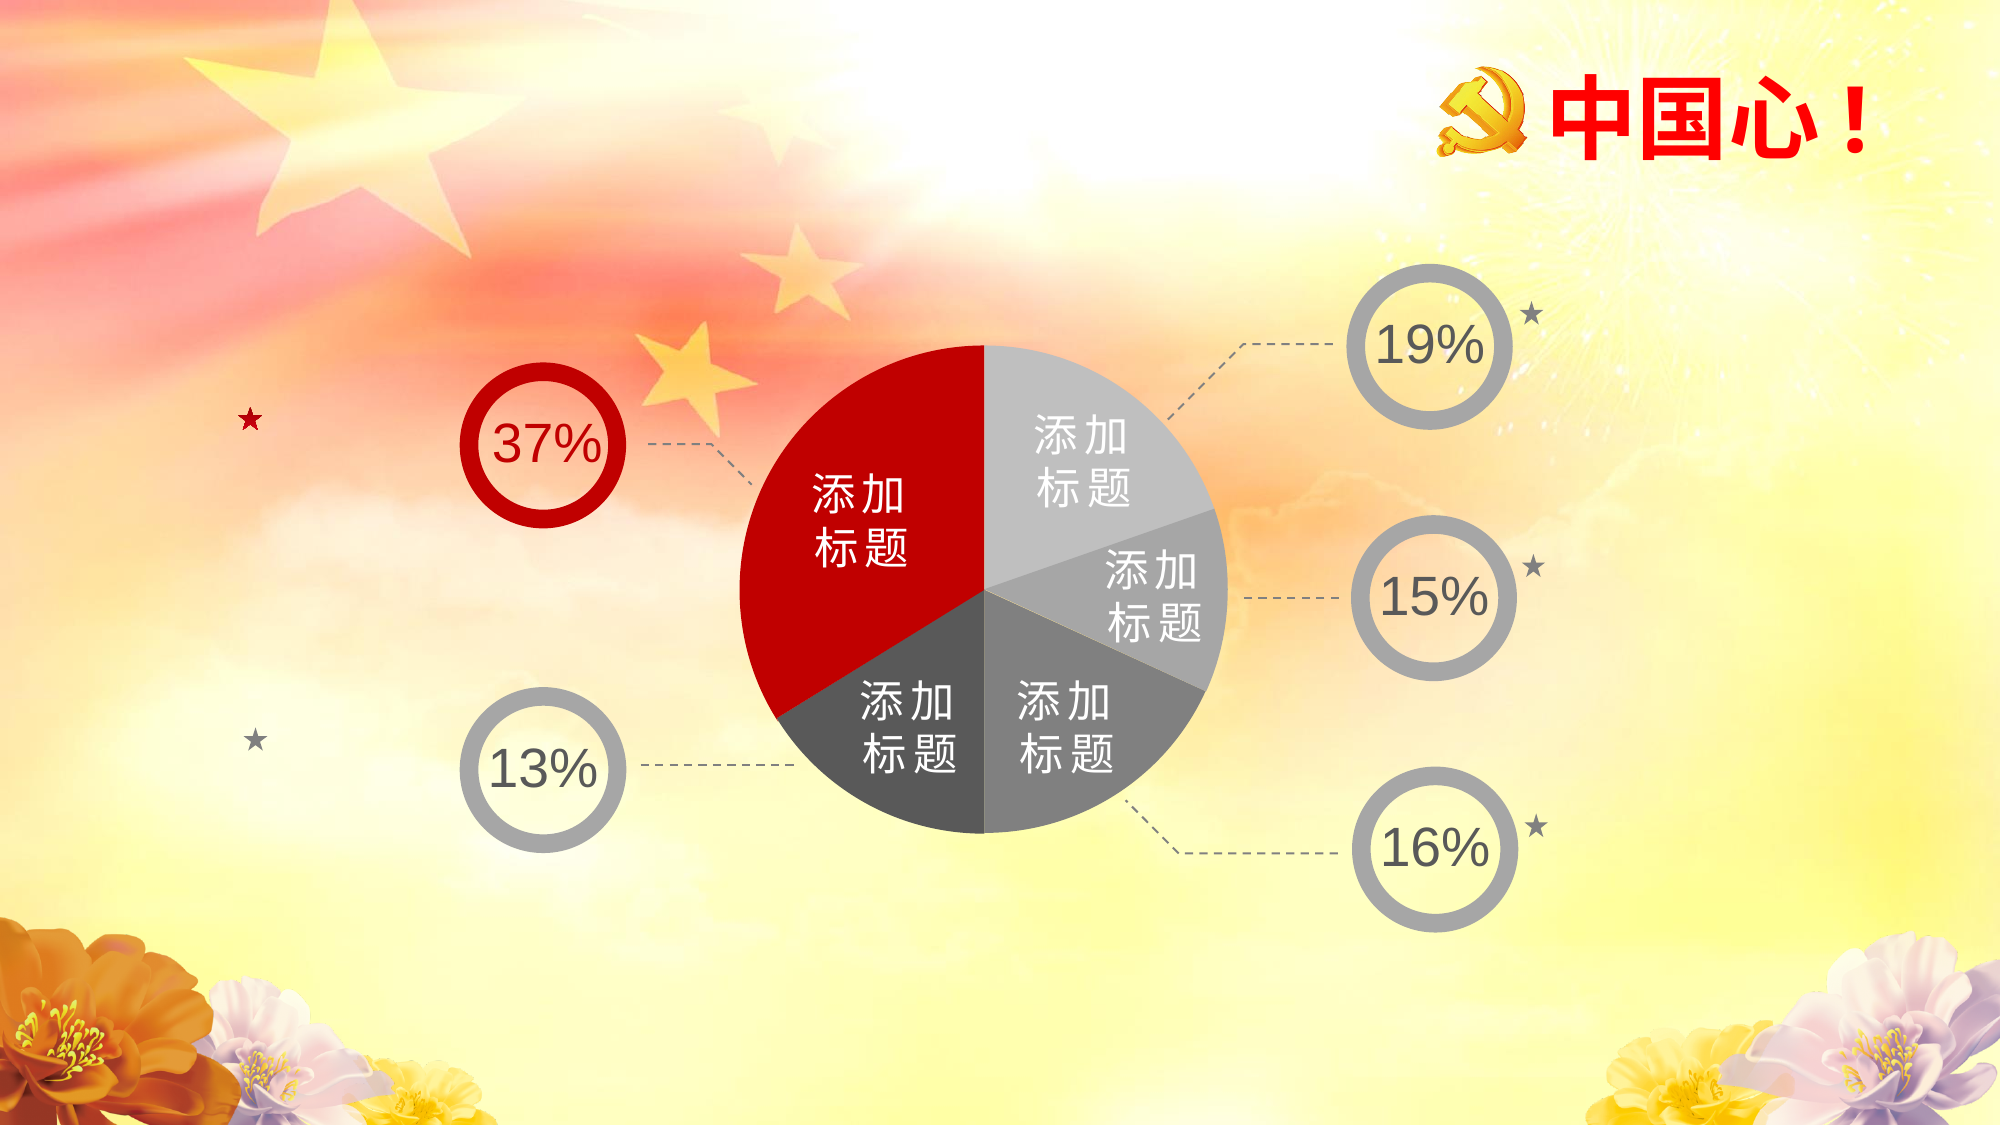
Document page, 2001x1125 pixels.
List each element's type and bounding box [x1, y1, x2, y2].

picture [0, 0, 2000, 1125]
text_box [1350, 515, 1517, 682]
text_box [739, 345, 1230, 834]
text_box [1518, 299, 1545, 326]
text_box [1520, 551, 1547, 579]
text_box [640, 344, 1339, 854]
text_box [459, 687, 627, 854]
text_box [242, 725, 269, 753]
text_box [459, 362, 627, 529]
text_box [1276, 49, 2000, 181]
text_box [1346, 263, 1513, 430]
text_box [1351, 766, 1519, 933]
text_box [1523, 811, 1550, 839]
text_box [236, 404, 264, 432]
